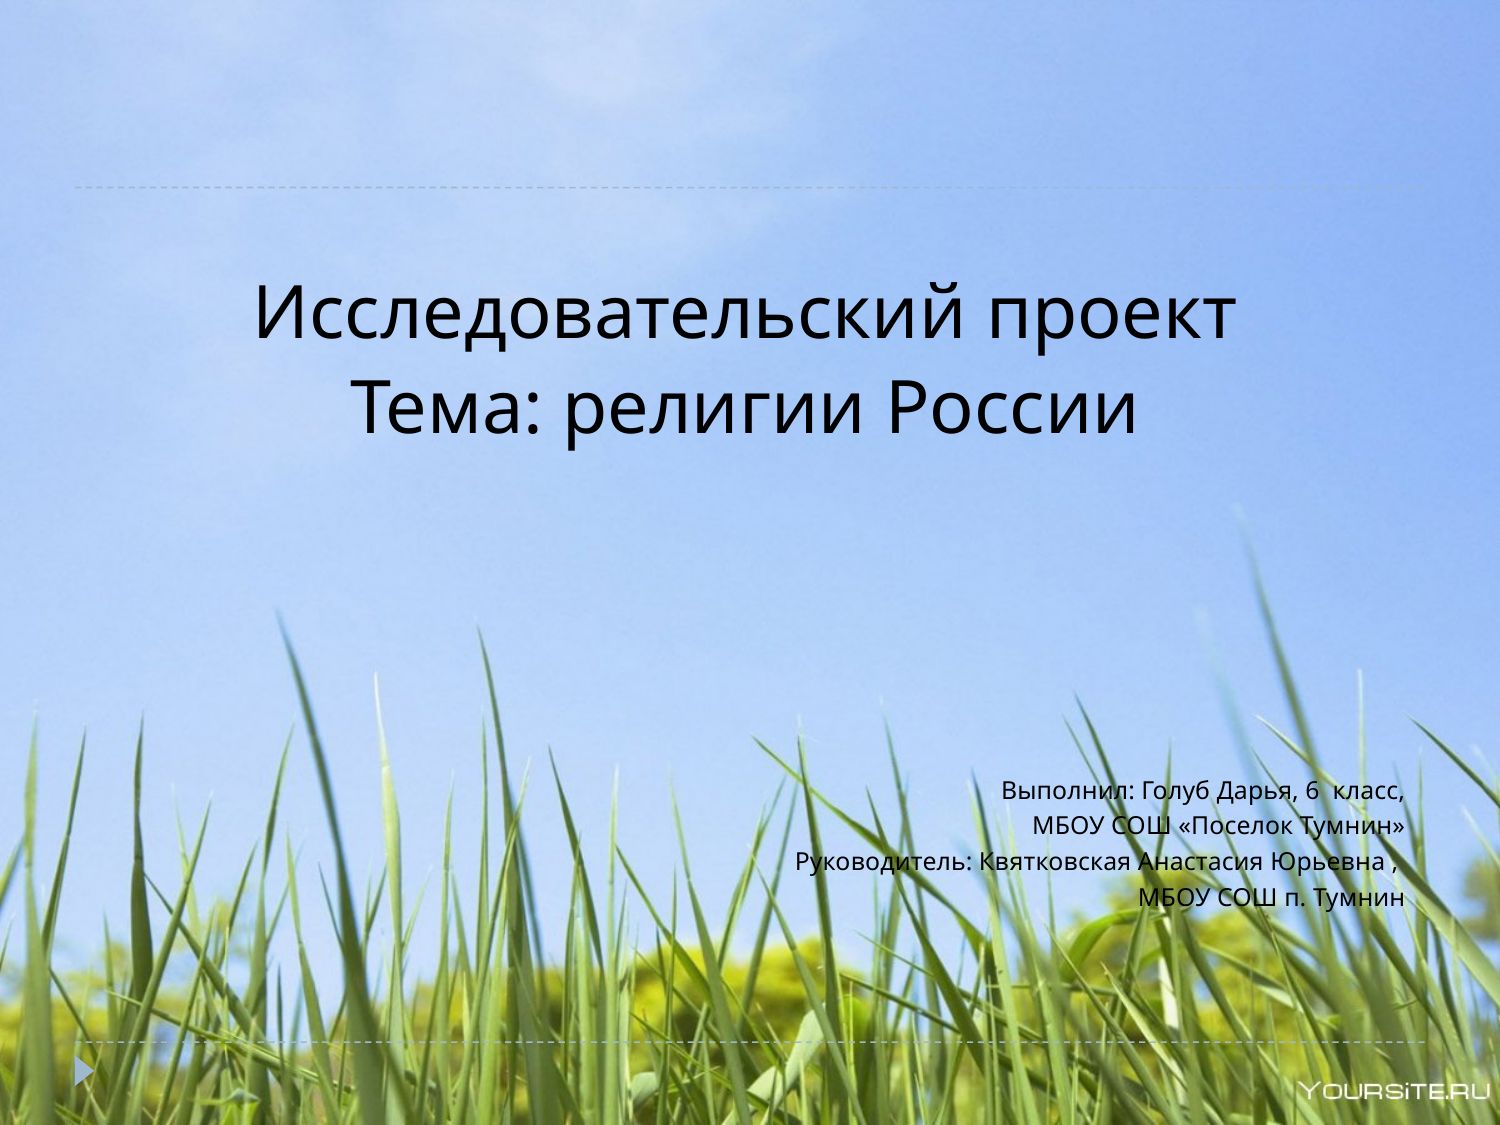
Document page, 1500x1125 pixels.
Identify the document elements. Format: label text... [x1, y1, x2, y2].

list Исследовательский проект Тема: религии России Выполнил: Голуб Дарья, 6 класс, МБОУ СОШ «Поселок Тумнин» Руководитель: Квятковская Анастасия Юрьевна , МБОУ СОШ п. Тумнин [70, 257, 1421, 1001]
picture [0, 0, 1500, 1125]
